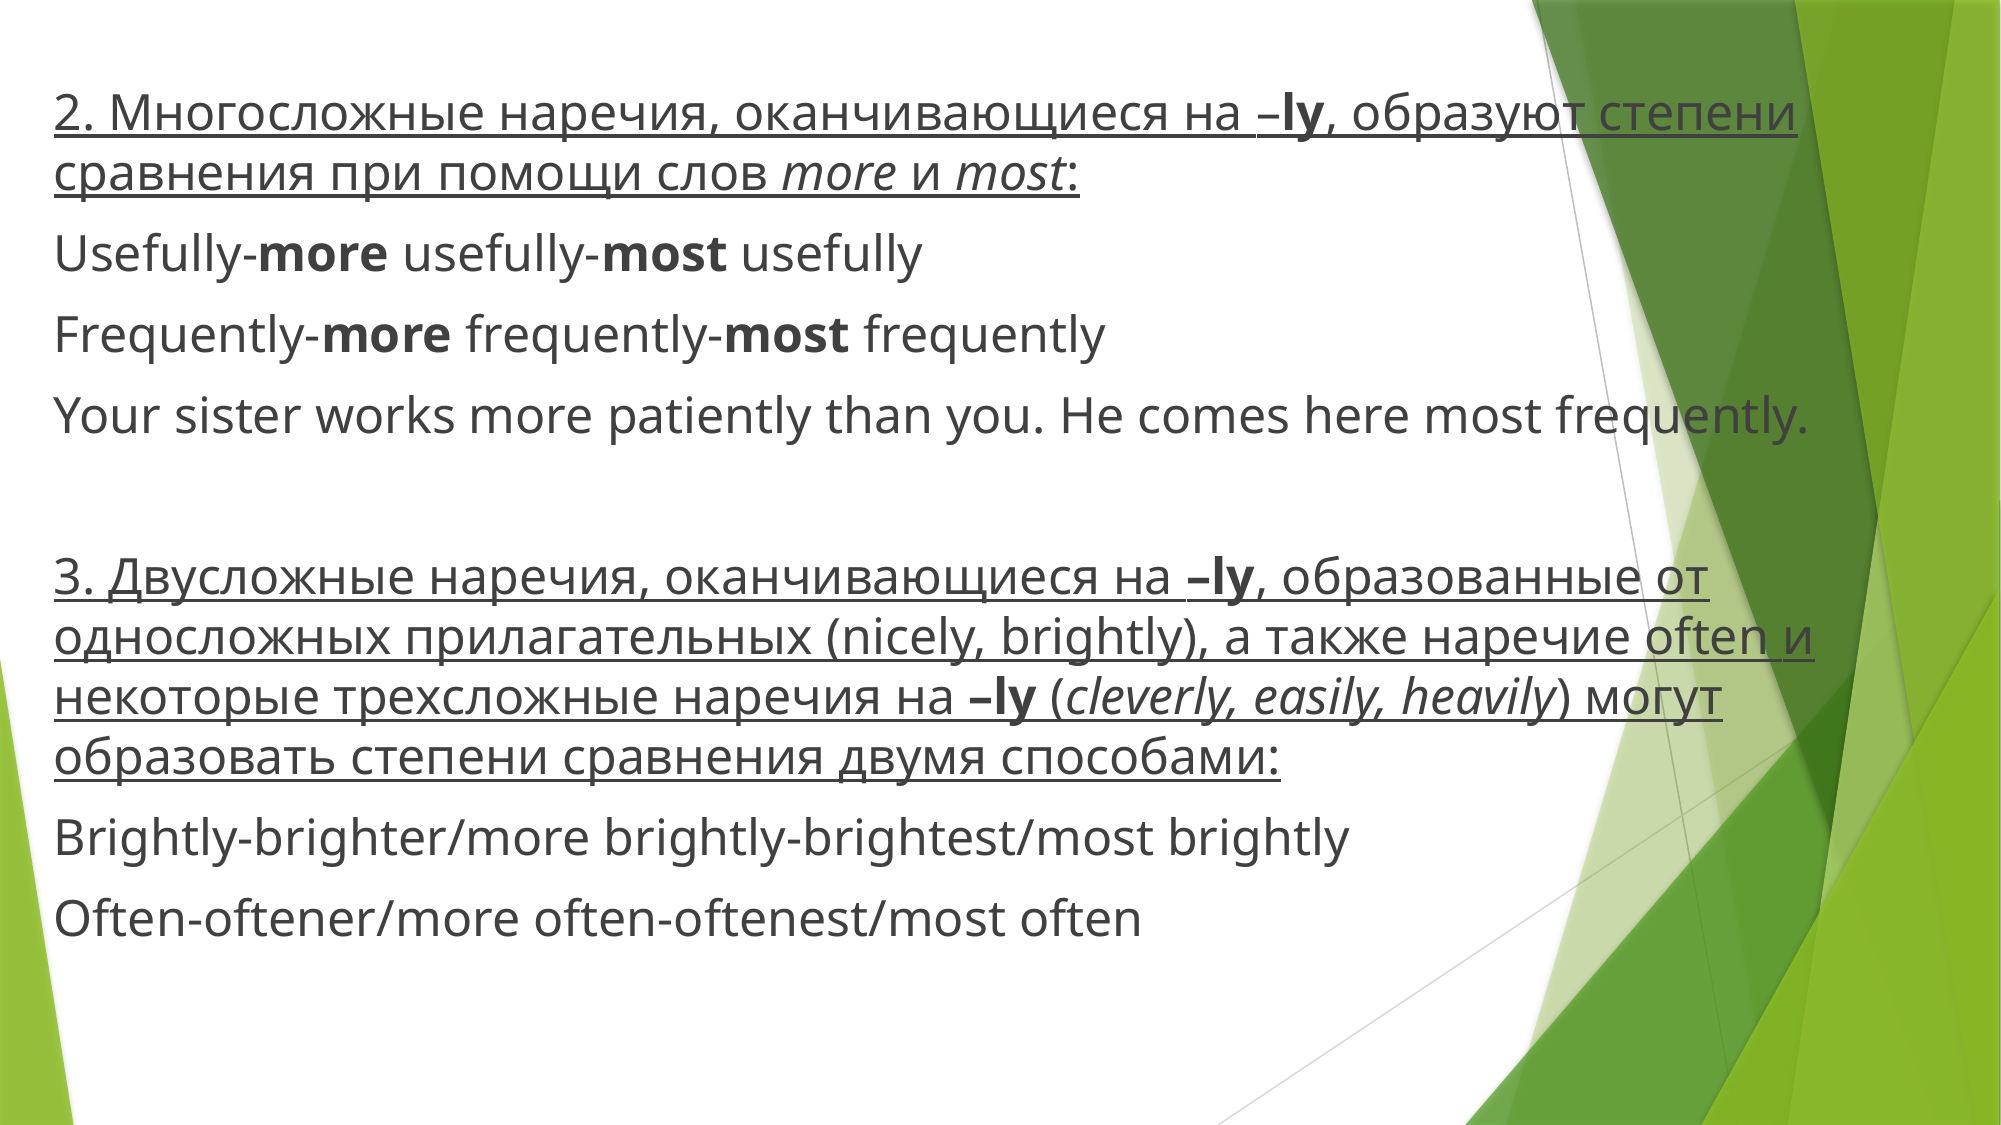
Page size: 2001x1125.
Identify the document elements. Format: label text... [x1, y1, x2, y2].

list 2. Многосложные наречия, оканчивающиеся на –ly, образуют степени сравнения при помощи слов more и most: Usefully-more usefully-most usefully Frequently-more frequently-most frequently Your sister works more patiently than you. He comes here most frequently. 3. Двусложные наречия, оканчивающиеся на –ly, образованные от односложных прилагательных (nicely, brightly), а также наречие often и некоторые трехсложные наречия на –ly (cleverly, easily, heavily) могут образовать степени сравнения двумя способами: Brightly-brighter/more brightly-brightest/most brightly Often-oftener/more often-oftenest/most often [38, 73, 1931, 1050]
